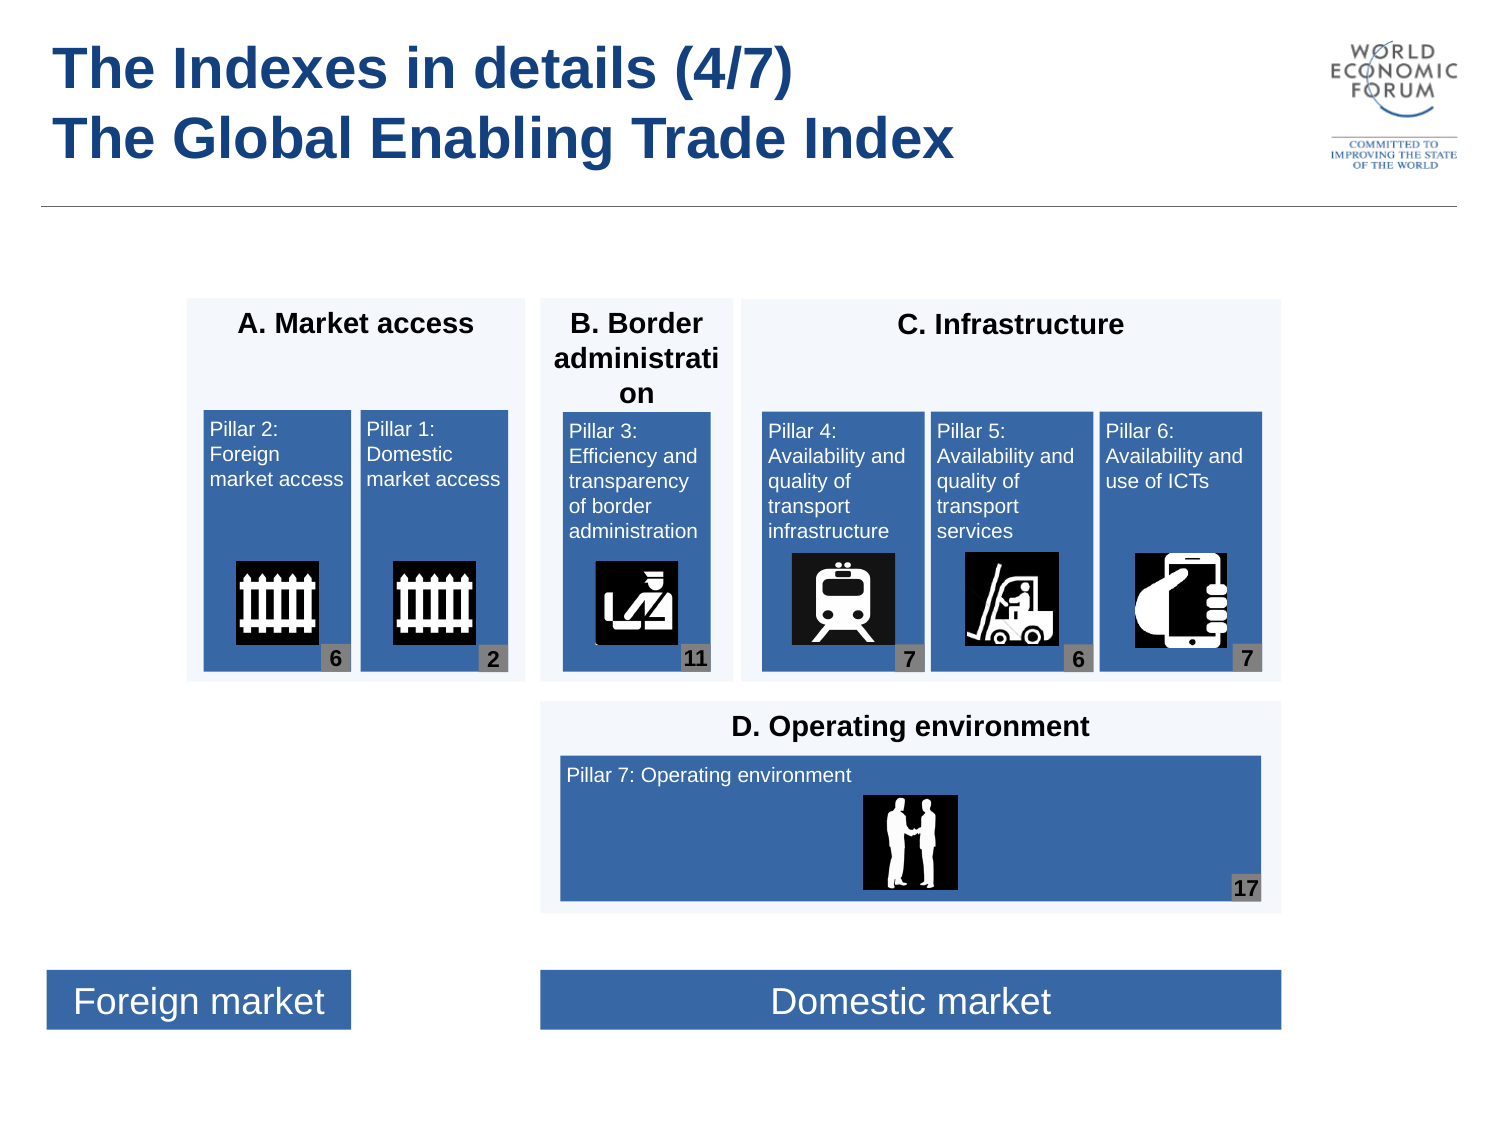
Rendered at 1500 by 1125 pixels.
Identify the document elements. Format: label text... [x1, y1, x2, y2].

text_box Domestic market [540, 969, 1282, 1030]
text_box The Indexes in details (4/7) The Global Enabling Trade Index [37, 23, 1260, 178]
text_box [562, 411, 711, 672]
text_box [930, 411, 1094, 672]
text_box Foreign market [46, 969, 352, 1030]
text_box B. Border administration [540, 298, 734, 682]
text_box C. Infrastructure [741, 299, 1282, 682]
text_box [360, 409, 509, 672]
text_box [1099, 411, 1263, 672]
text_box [560, 755, 1262, 902]
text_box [203, 409, 352, 672]
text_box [761, 411, 925, 672]
text_box A. Market access [186, 298, 526, 682]
picture [1330, 39, 1458, 170]
text_box D. Operating environment [540, 701, 1282, 914]
